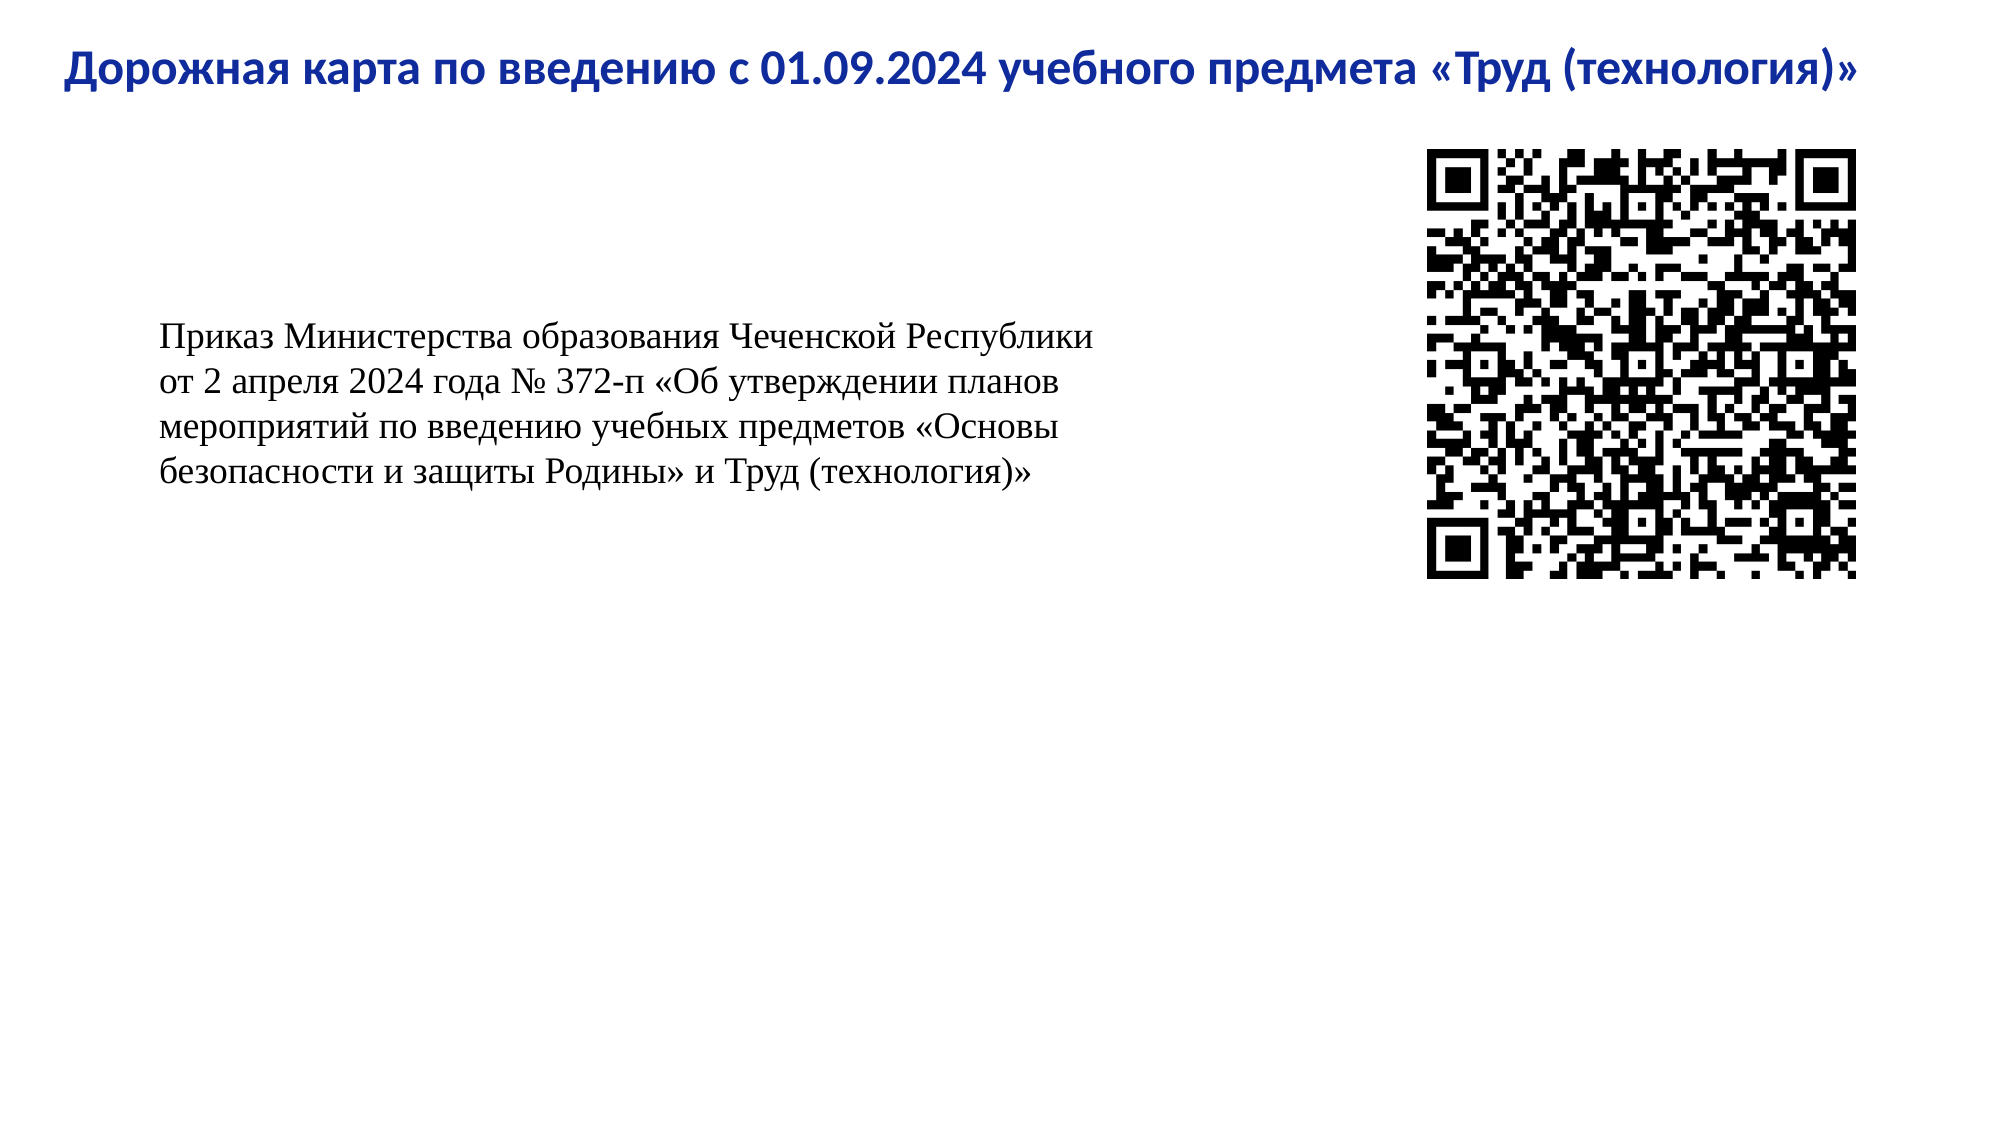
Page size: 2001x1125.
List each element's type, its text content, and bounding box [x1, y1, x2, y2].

picture [1427, 149, 1856, 579]
text_box Приказ Министерства образования Чеченской Республики от 2 апреля 2024 года № 372-п «Об утверждении планов мероприятий по введению учебных предметов «Основы безопасности и защиты Родины» и Труд (технология)» [144, 304, 1145, 499]
title Дорожная карта по введению с 01.09.2024 учебного предмета «Труд (технология)» [62, 32, 1878, 223]
